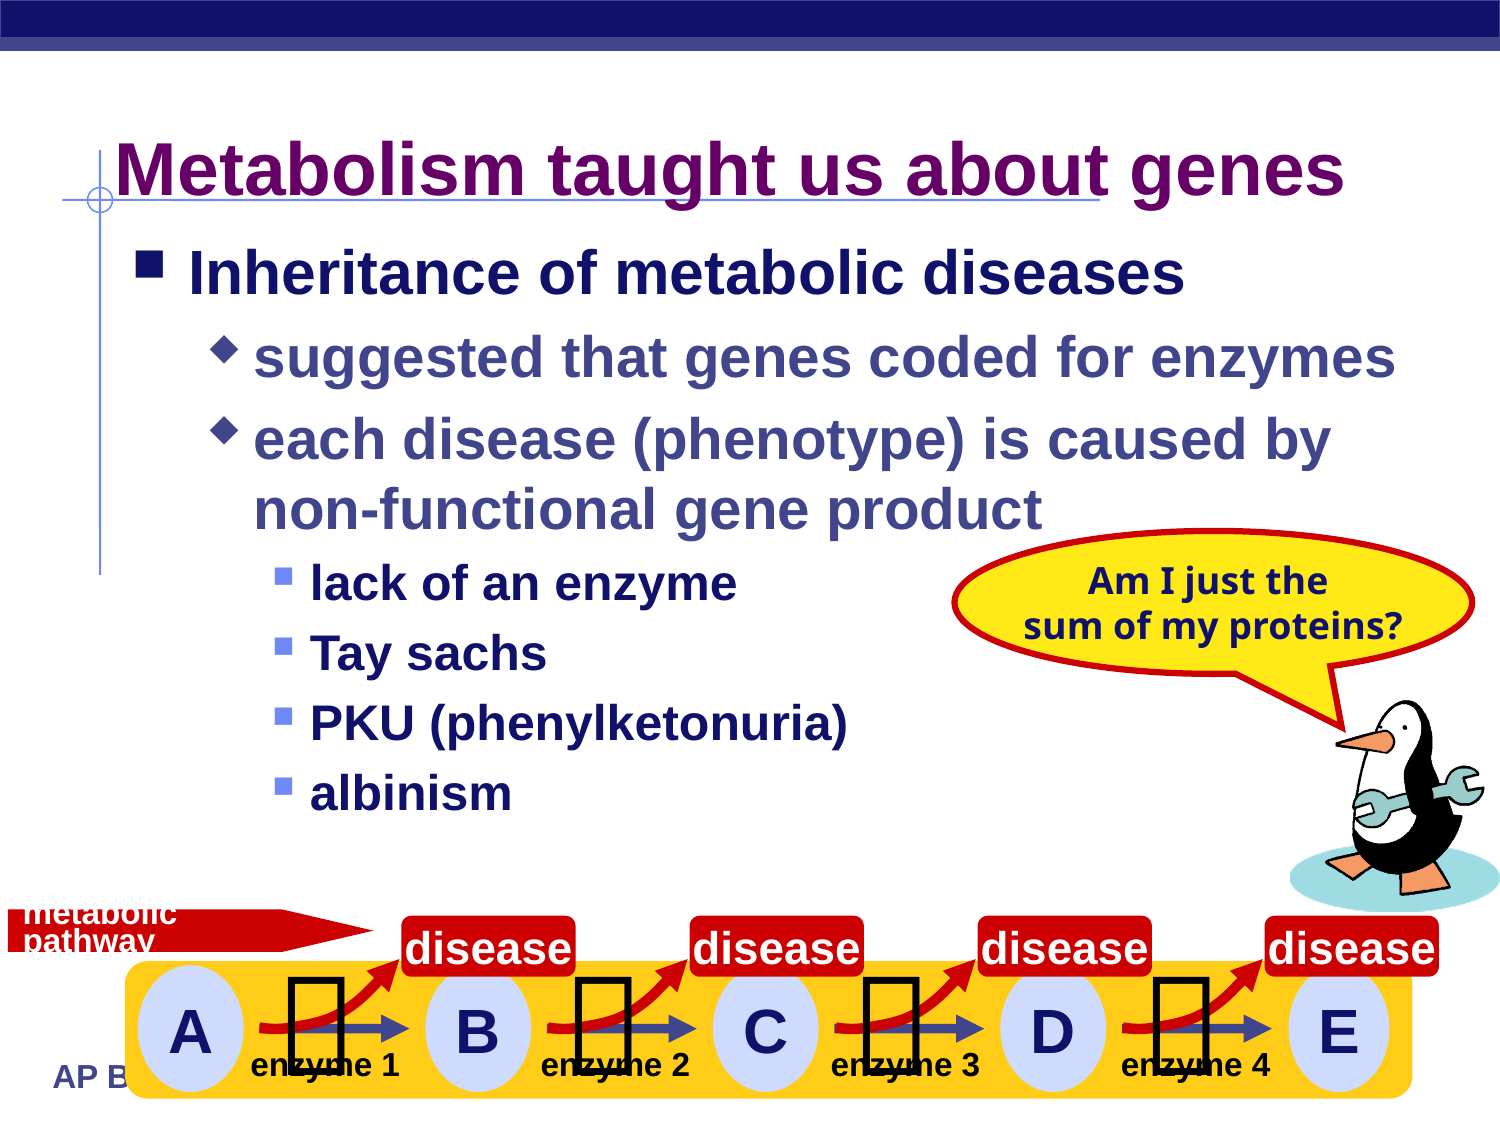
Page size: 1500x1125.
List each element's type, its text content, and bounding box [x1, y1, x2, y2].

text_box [143, 967, 1385, 1090]
text_box [124, 961, 260, 1099]
text_box  [547, 1098, 660, 1103]
text_box  [260, 1098, 373, 1103]
text_box metabolic pathway [7, 909, 298, 952]
text_box  [835, 1098, 948, 1103]
text_box [1238, 1040, 1413, 1099]
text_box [547, 915, 833, 1031]
text_box  [1125, 1098, 1238, 1103]
title Metabolism taught us about genes [99, 112, 1425, 238]
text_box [1122, 915, 1440, 1031]
list Inheritance of metabolic diseases suggested that genes coded for enzymes each disease (phenotype) is caused by non-functional gene product lack of an enzyme Tay sachs PKU (phenylketonuria) albinism [116, 224, 1474, 876]
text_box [259, 915, 545, 1031]
picture [1290, 699, 1500, 913]
text_box Am I just the sum of my proteins? [954, 530, 1473, 701]
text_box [835, 915, 1120, 1031]
